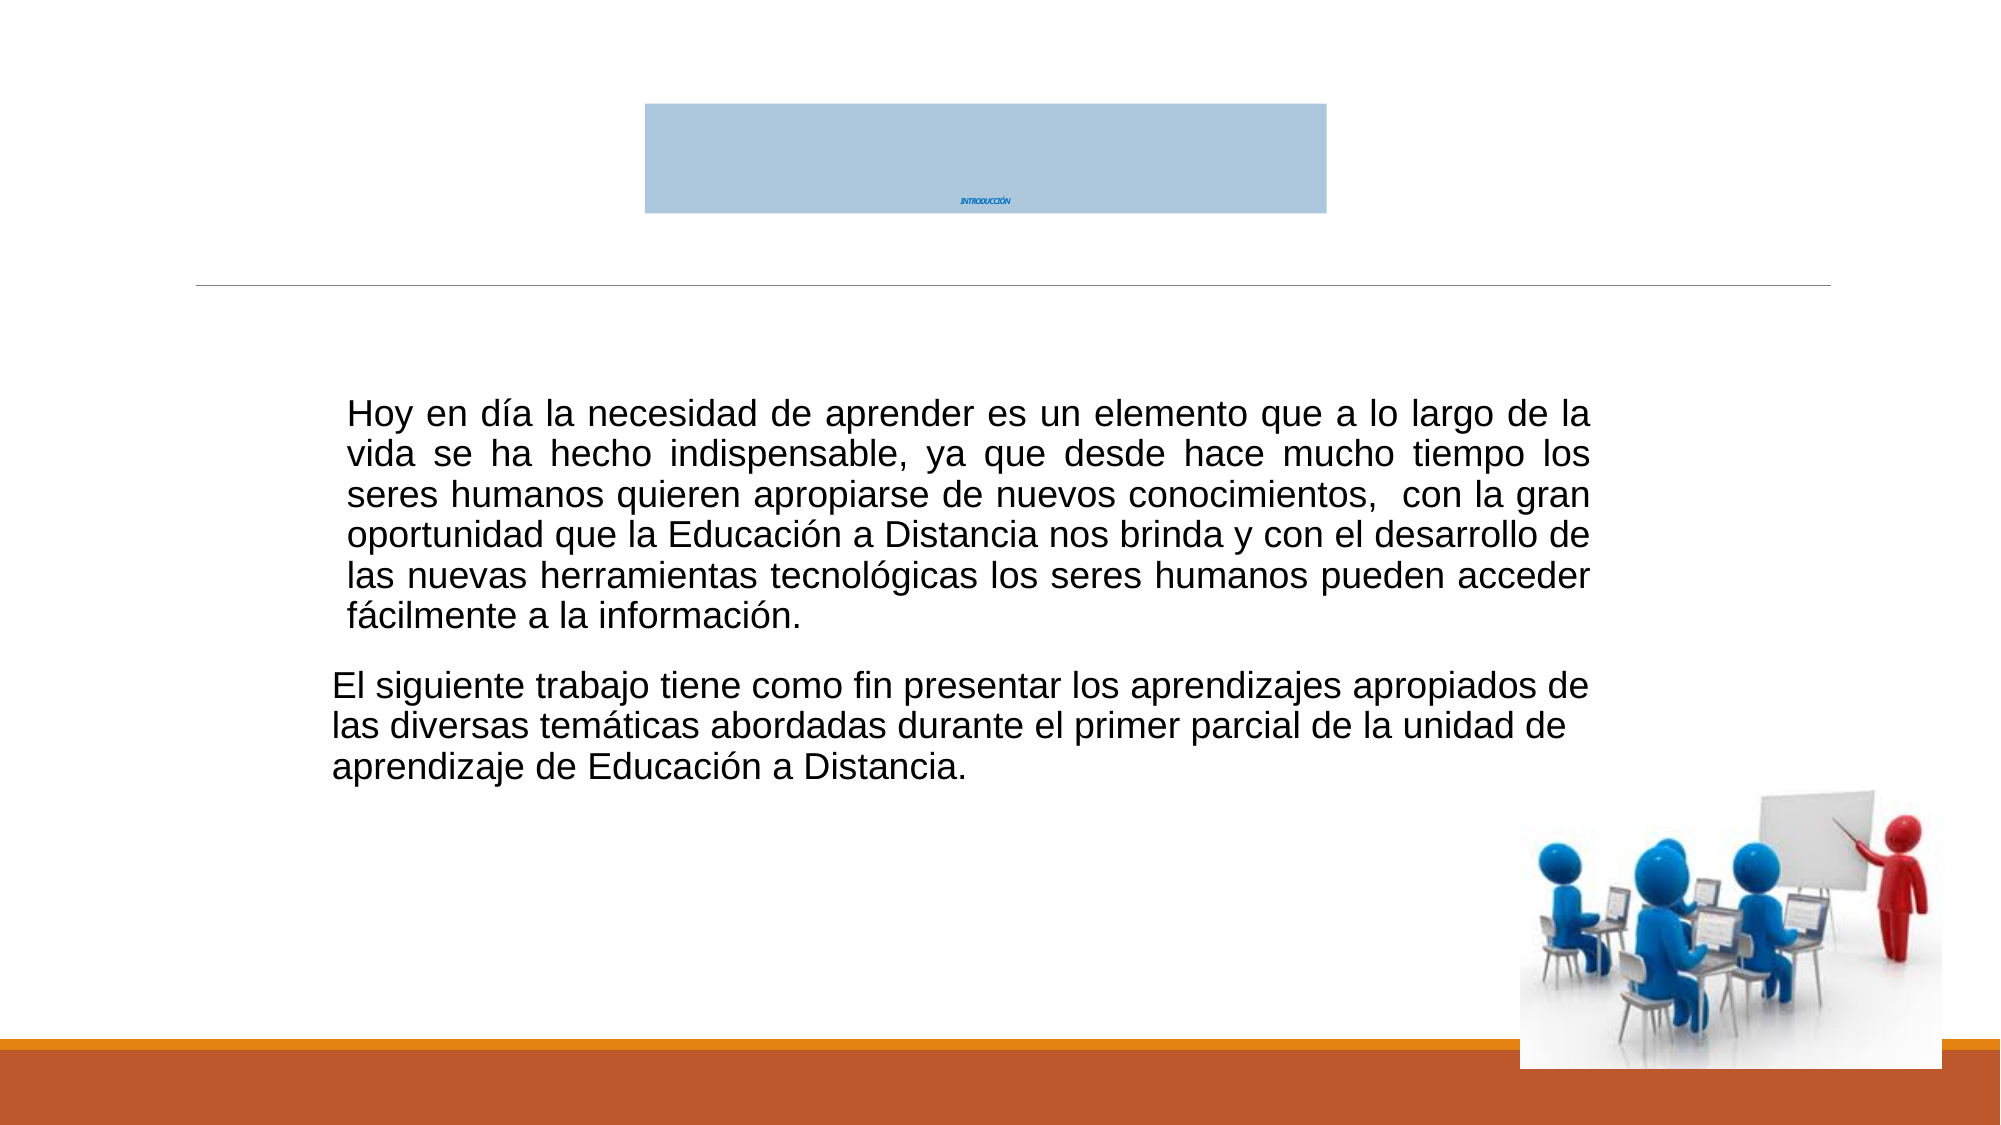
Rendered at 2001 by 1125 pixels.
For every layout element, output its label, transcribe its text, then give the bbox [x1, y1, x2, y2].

title INTRODUCCIÓN [644, 103, 1327, 214]
picture [1519, 777, 1943, 1070]
list Hoy en día la necesidad de aprender es un elemento que a lo largo de la vida se ha hecho indispensable, ya que desde hace mucho tiempo los seres humanos quieren apropiarse de nuevos conocimientos, con la gran oportunidad que la Educación a Distancia nos brinda y con el desarrollo de las nuevas herramientas tecnológicas los seres humanos pueden acceder fácilmente a la información. El siguiente trabajo tiene como fin presentar los aprendizajes apropiados de las diversas temáticas abordadas durante el primer parcial de la unidad de aprendizaje de Educación a Distancia. [331, 317, 1591, 978]
